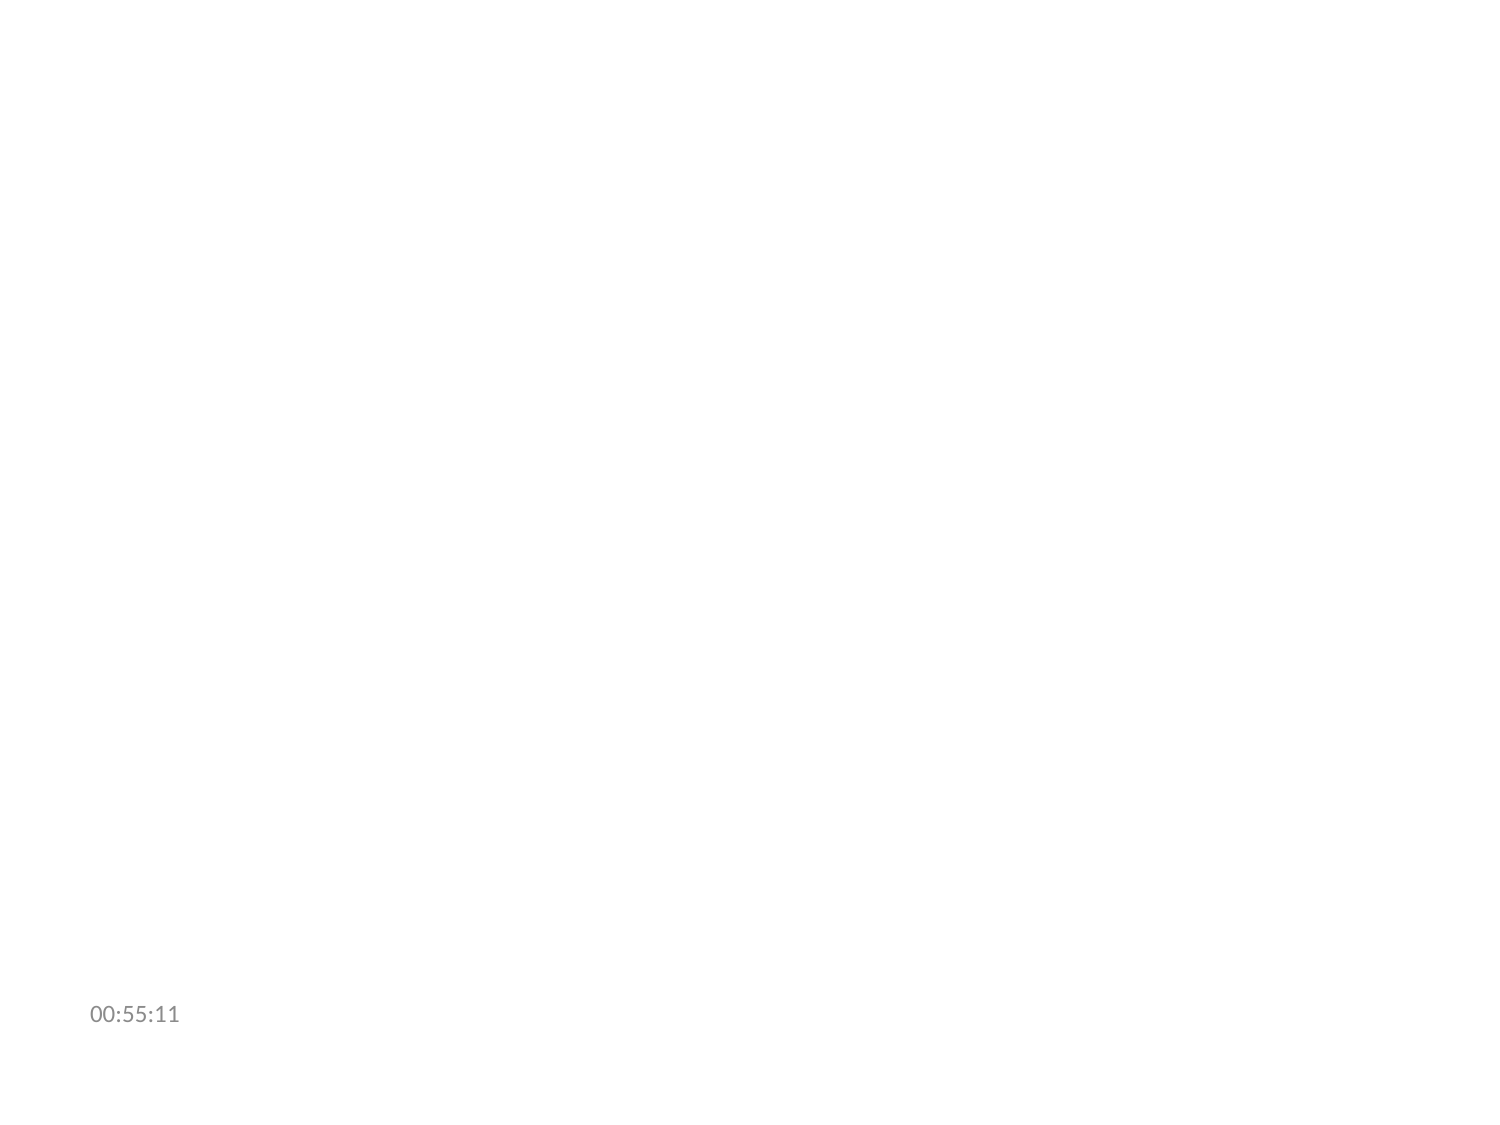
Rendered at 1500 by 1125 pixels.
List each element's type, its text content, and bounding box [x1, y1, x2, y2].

text_box 15:35:09 [75, 982, 425, 1043]
